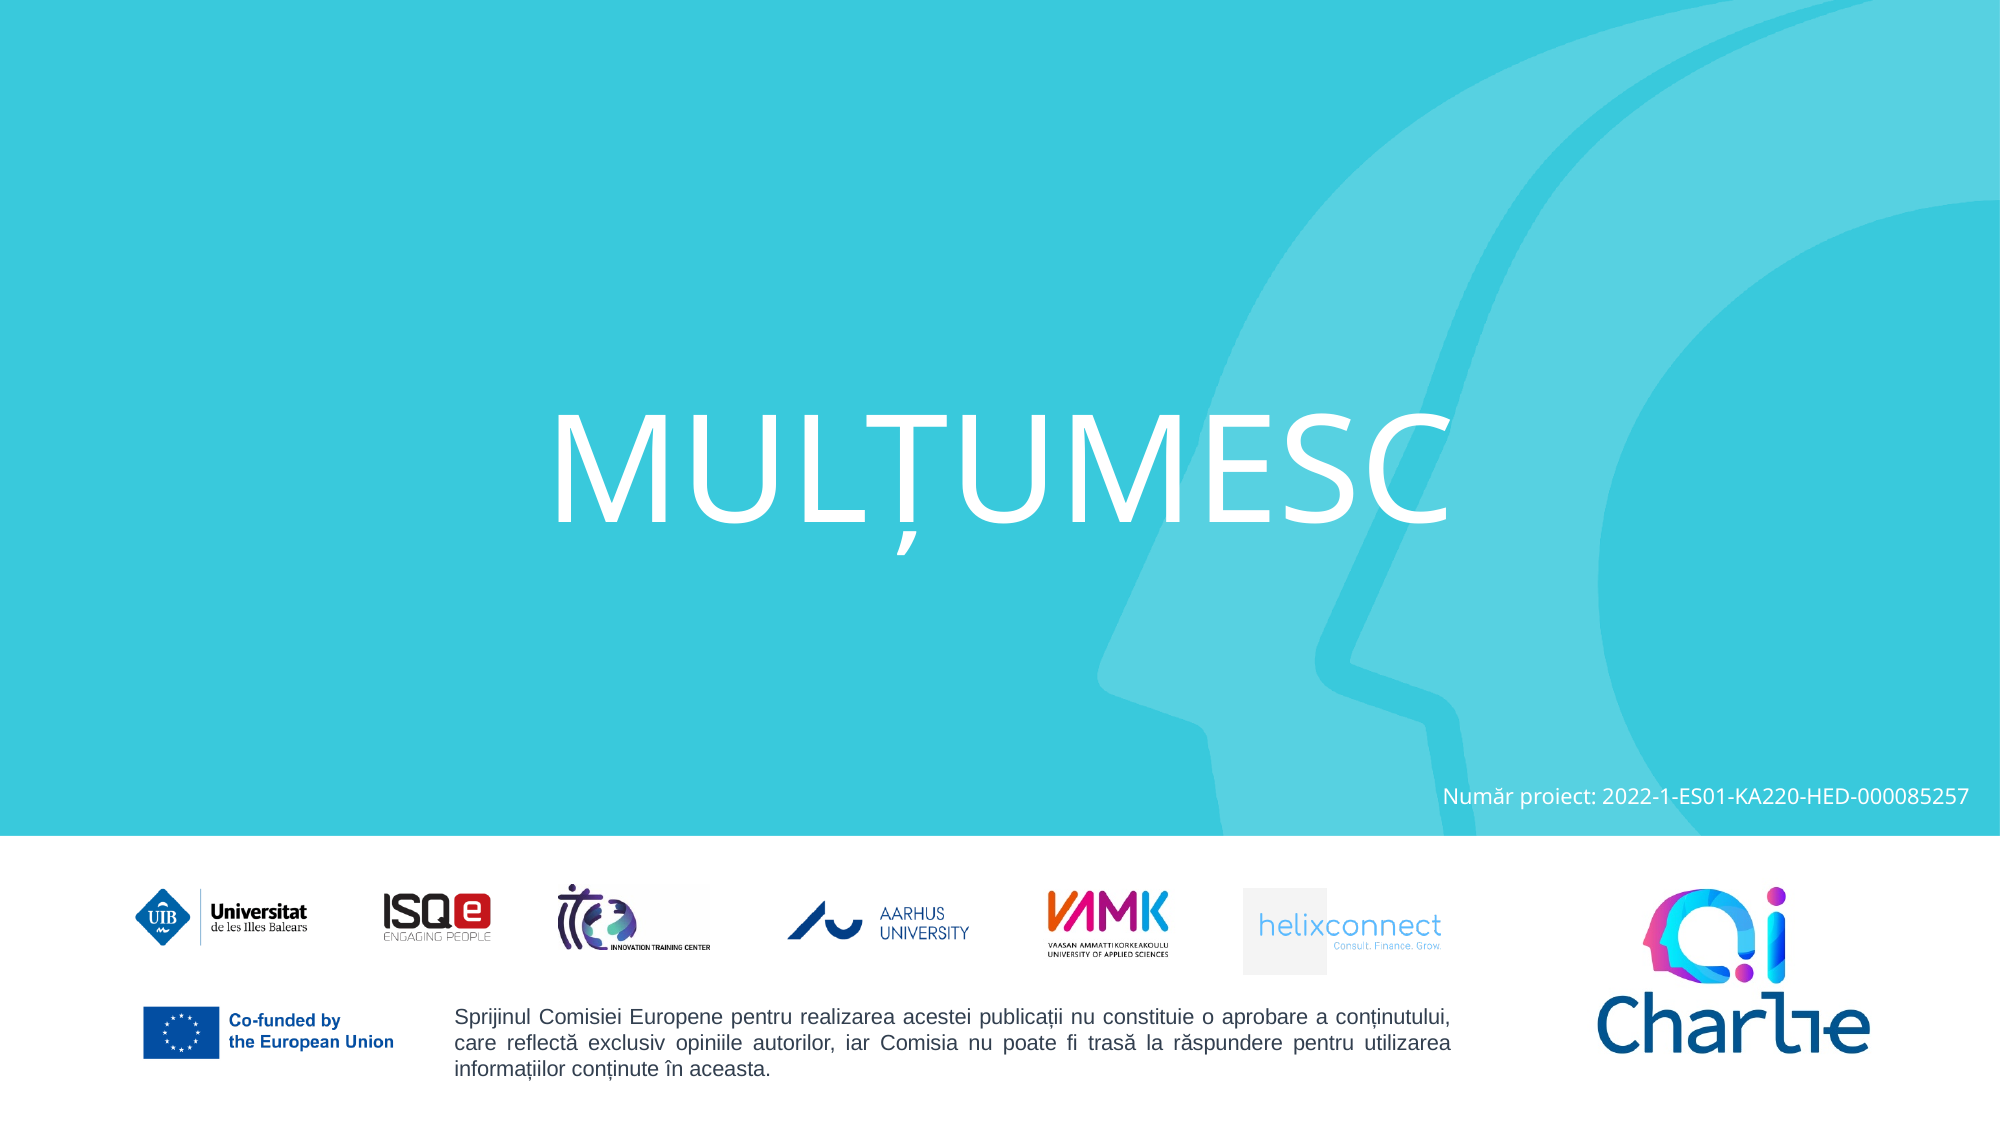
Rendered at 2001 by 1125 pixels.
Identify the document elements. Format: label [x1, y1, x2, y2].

text_box [126, 870, 1441, 977]
picture [0, 0, 2000, 1125]
